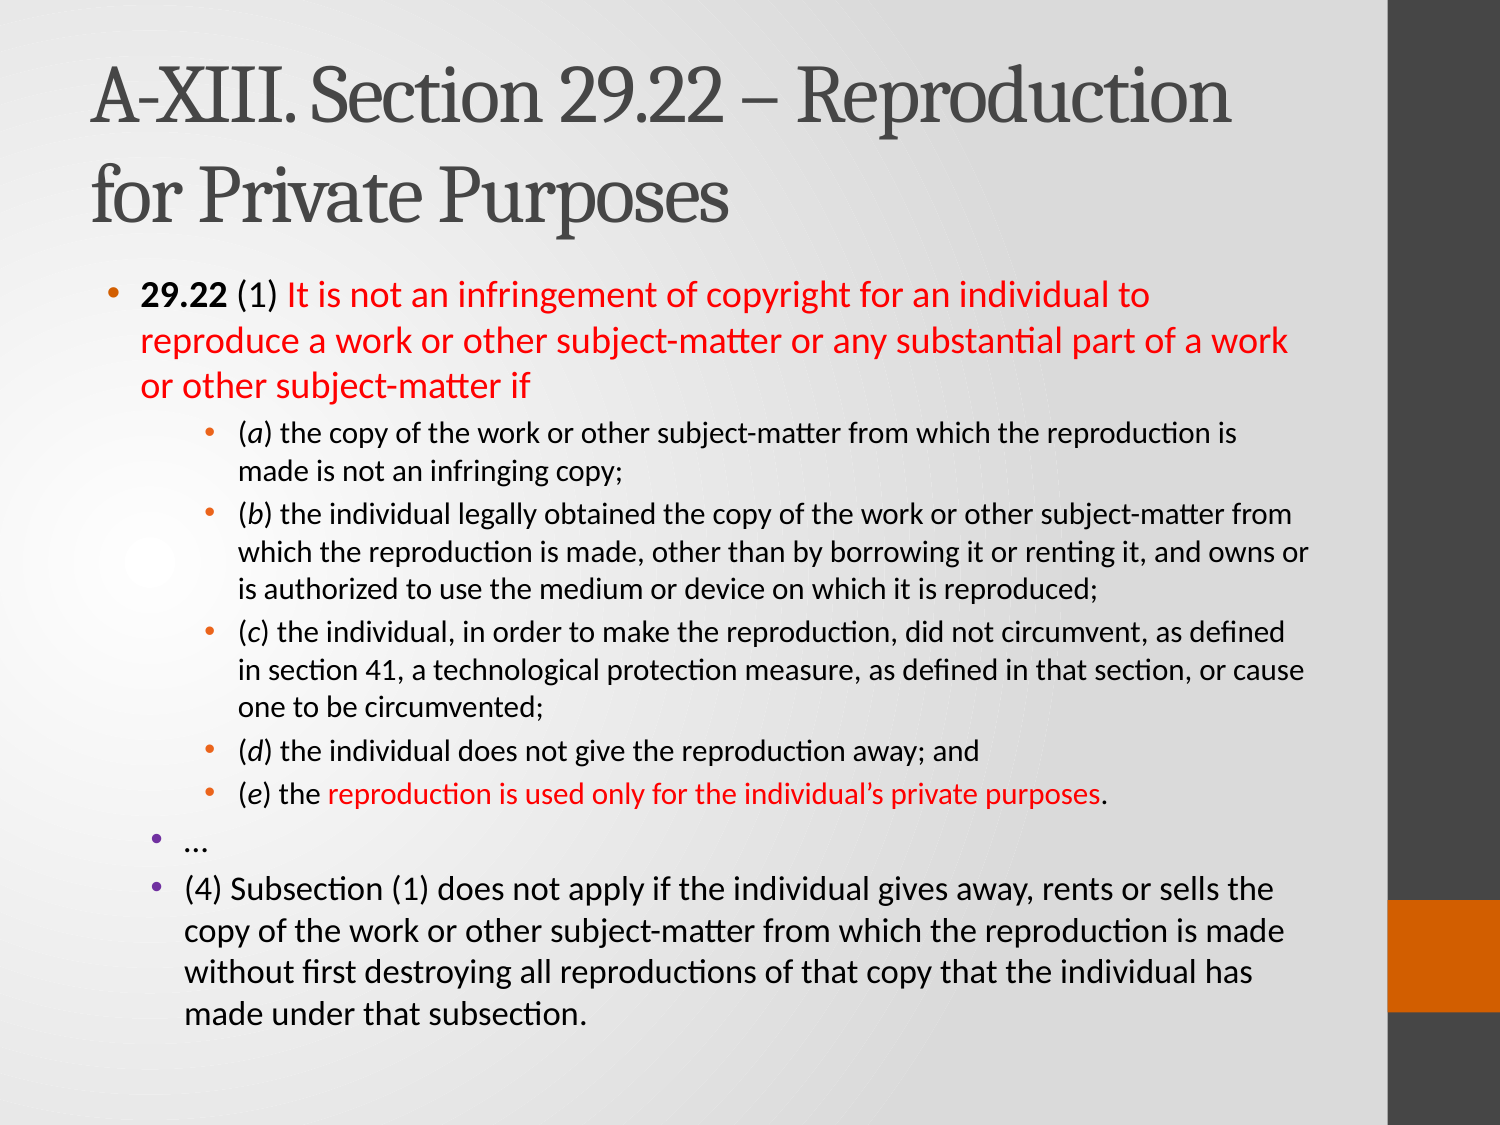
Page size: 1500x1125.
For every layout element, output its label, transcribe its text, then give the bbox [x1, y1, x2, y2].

list 29.22 (1) It is not an infringement of copyright for an individual to reproduce a work or other subject-matter or any substantial part of a work or other subject-matter if (a) the copy of the work or other subject-matter from which the reproduction is made is not an infringing copy; (b) the individual legally obtained the copy of the work or other subject-matter from which the reproduction is made, other than by borrowing it or renting it, and owns or is authorized to use the medium or device on which it is reproduced; (c) the individual, in order to make the reproduction, did not circumvent, as defined in section 41, a technological protection measure, as defined in that section, or cause one to be circumvented; (d) the individual does not give the reproduction away; and (e) the reproduction is used only for the individual’s private purposes. … (4) Subsection (1) does not apply if the individual gives away, rents or sells the copy of the work or other subject-matter from which the reproduction is made without first destroying all reproductions of that copy that the individual has made under that subsection. [75, 262, 1325, 1050]
title A-XIII. Section 29.22 – Reproduction for Private Purposes [75, 45, 1325, 233]
